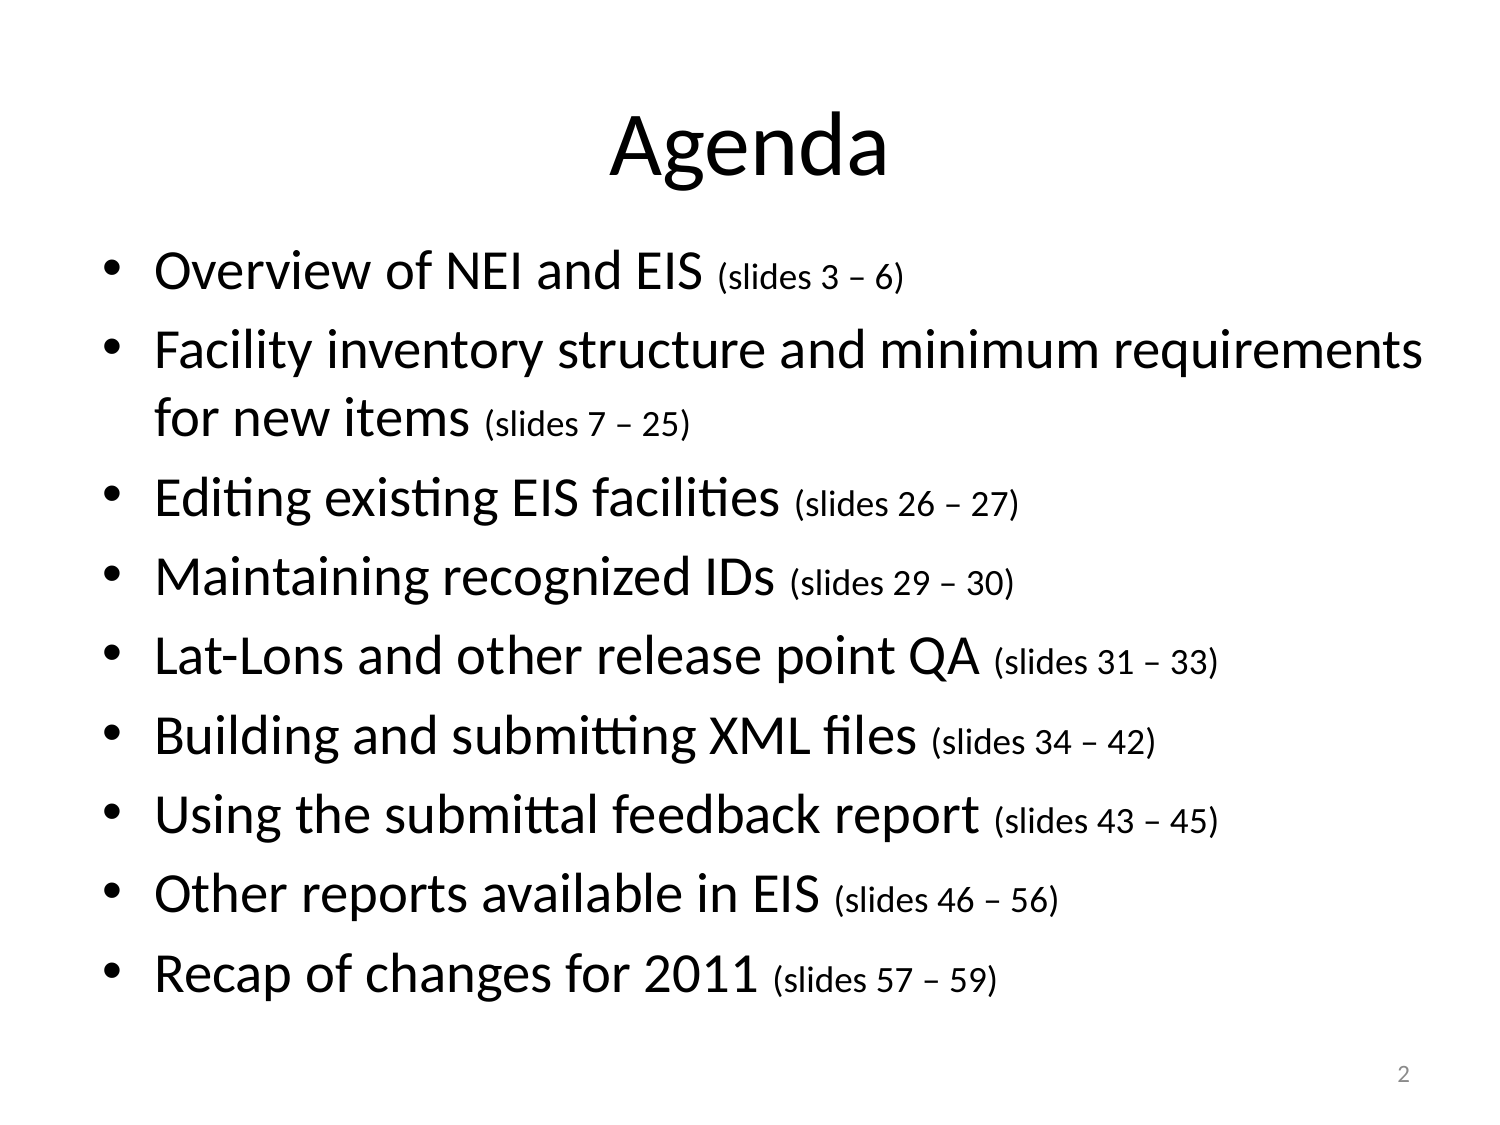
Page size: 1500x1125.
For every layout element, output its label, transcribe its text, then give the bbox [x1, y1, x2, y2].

title Agenda [75, 45, 1425, 233]
slide_number 2 [1074, 1042, 1425, 1103]
list Overview of NEI and EIS (slides 3 – 6) Facility inventory structure and minimum requirements for new items (slides 7 – 25) Editing existing EIS facilities (slides 26 – 27) Maintaining recognized IDs (slides 29 – 30) Lat-Lons and other release point QA (slides 31 – 33) Building and submitting XML files (slides 34 – 42) Using the submittal feedback report (slides 43 – 45) Other reports available in EIS (slides 46 – 56) Recap of changes for 2011 (slides 57 – 59) [87, 224, 1450, 1013]
